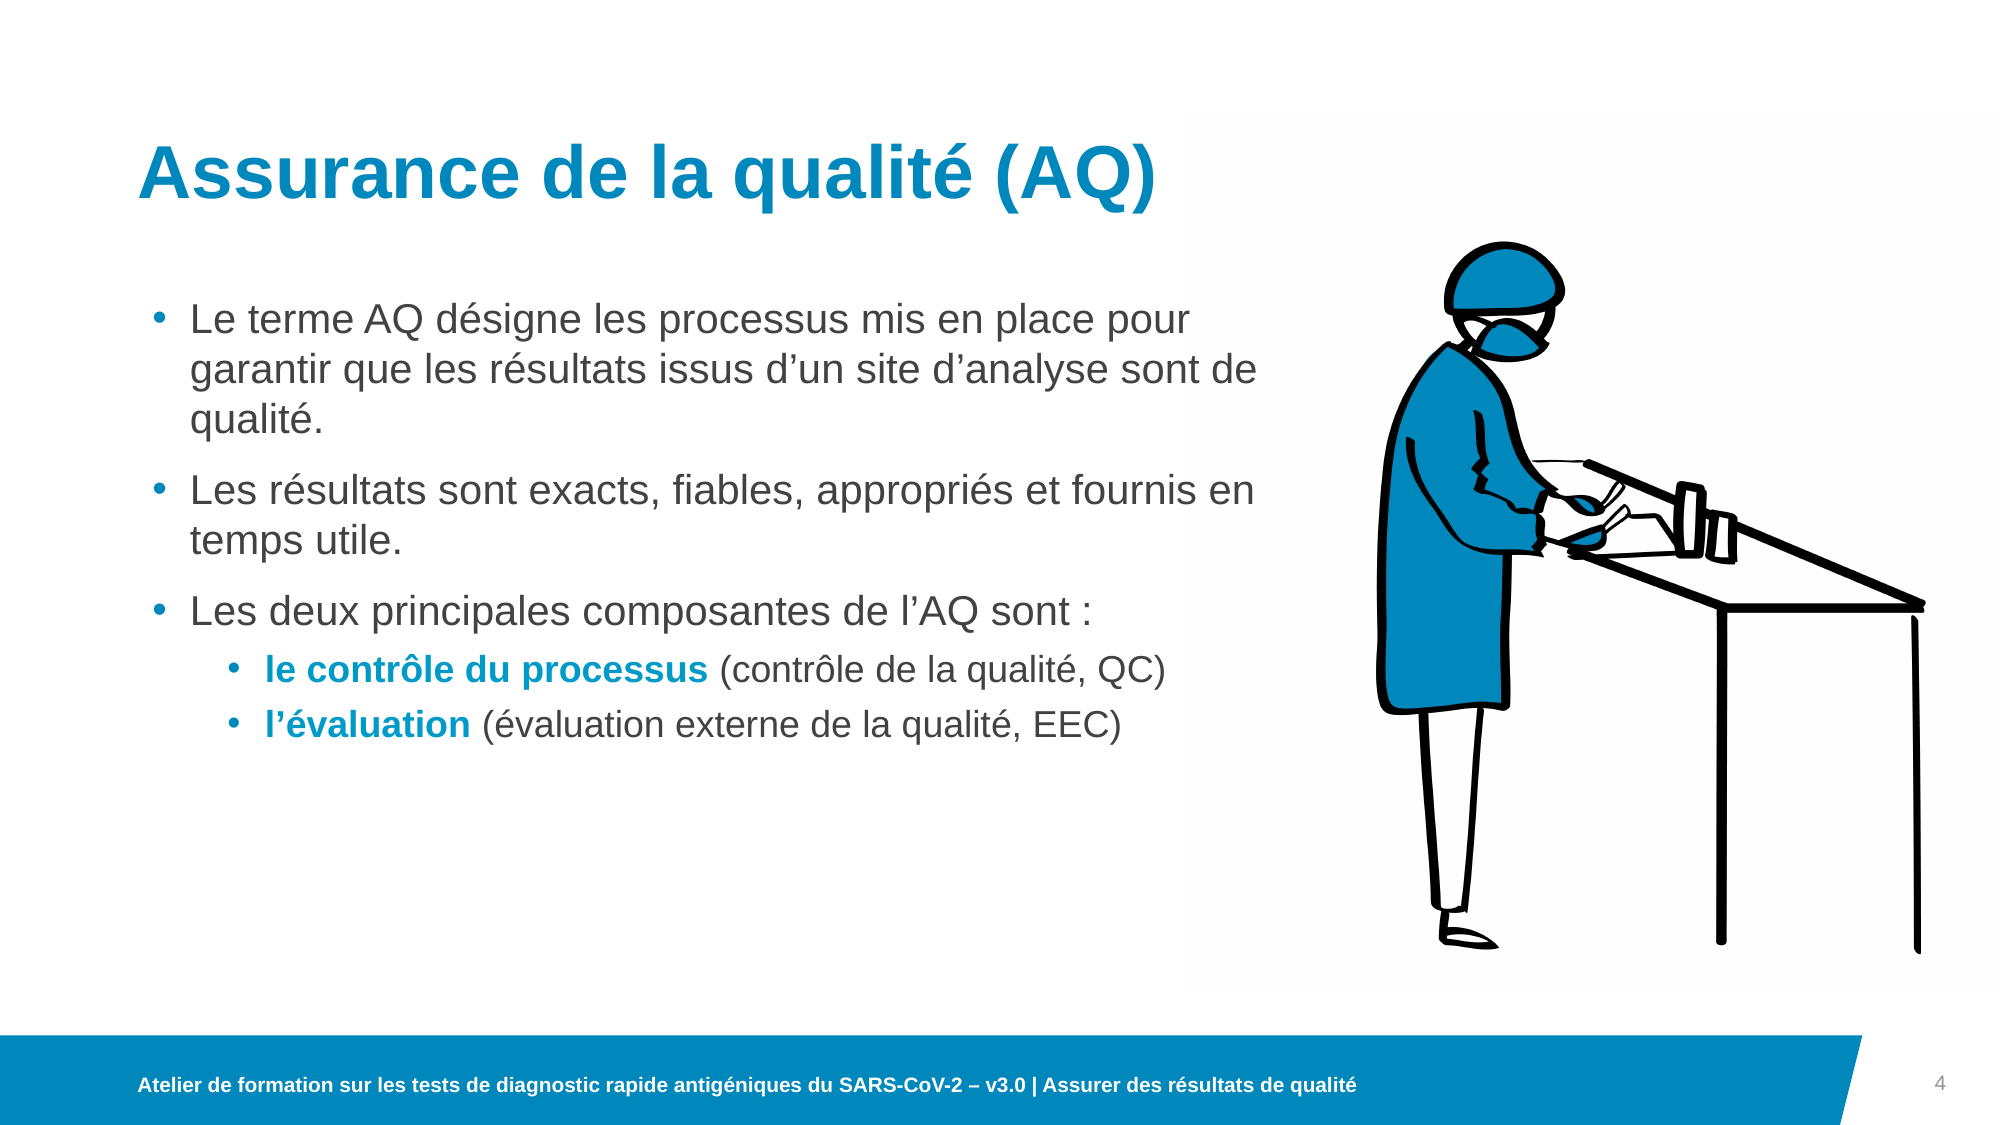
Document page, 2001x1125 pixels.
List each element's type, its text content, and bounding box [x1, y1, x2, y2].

footer Atelier de formation sur les tests de diagnostic rapide antigéniques du SARS-CoV-2 – v3.0 | Assurer des résultats de qualité [137, 1042, 1442, 1125]
title Assurance de la qualité (AQ) [137, 59, 1863, 215]
list Le terme AQ désigne les processus mis en place pour garantir que les résultats issus d’un site d’analyse sont de qualité. Les résultats sont exacts, fiables, appropriés et fournis en temps utile. Les deux principales composantes de l’AQ sont : le contrôle du processus (contrôle de la qualité, QC) l’évaluation (évaluation externe de la qualité, EEC) [137, 284, 1318, 1014]
picture [1180, 111, 2000, 994]
slide_number 4 [1862, 1035, 1947, 1125]
